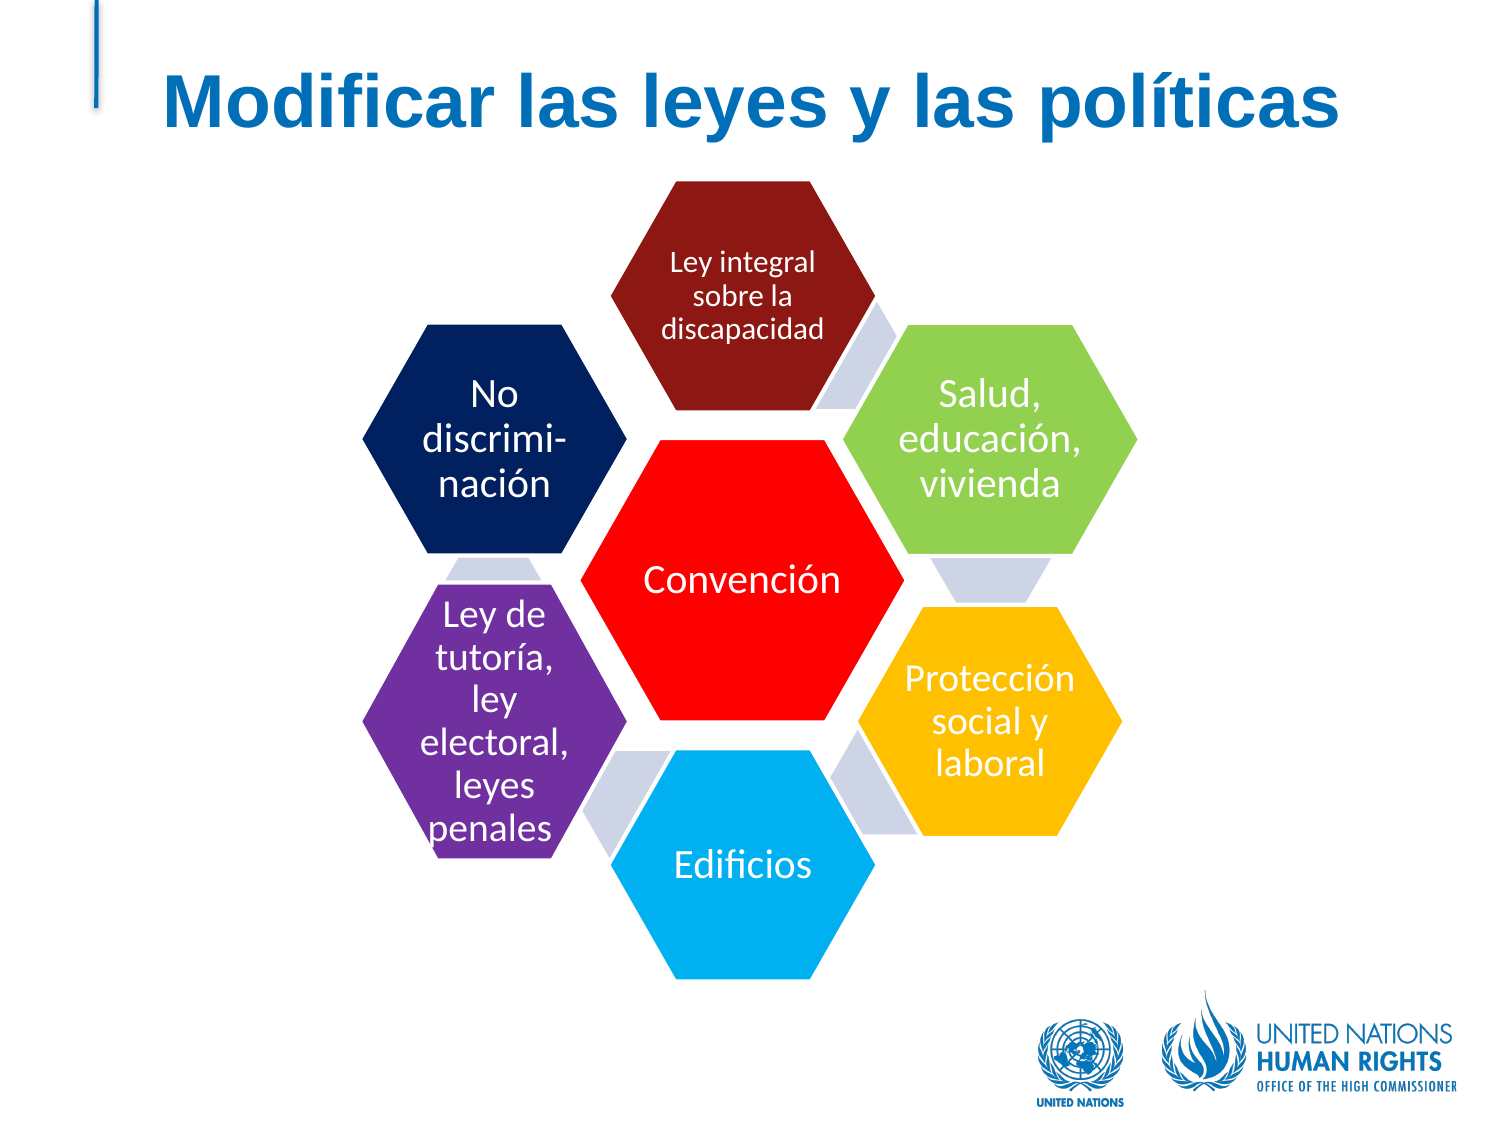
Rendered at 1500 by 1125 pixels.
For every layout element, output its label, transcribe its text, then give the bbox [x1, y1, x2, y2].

title Modificar las leyes y las políticas [68, 45, 1437, 223]
text_box [68, 223, 1437, 1008]
picture [1037, 990, 1457, 1107]
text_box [249, 179, 1251, 982]
